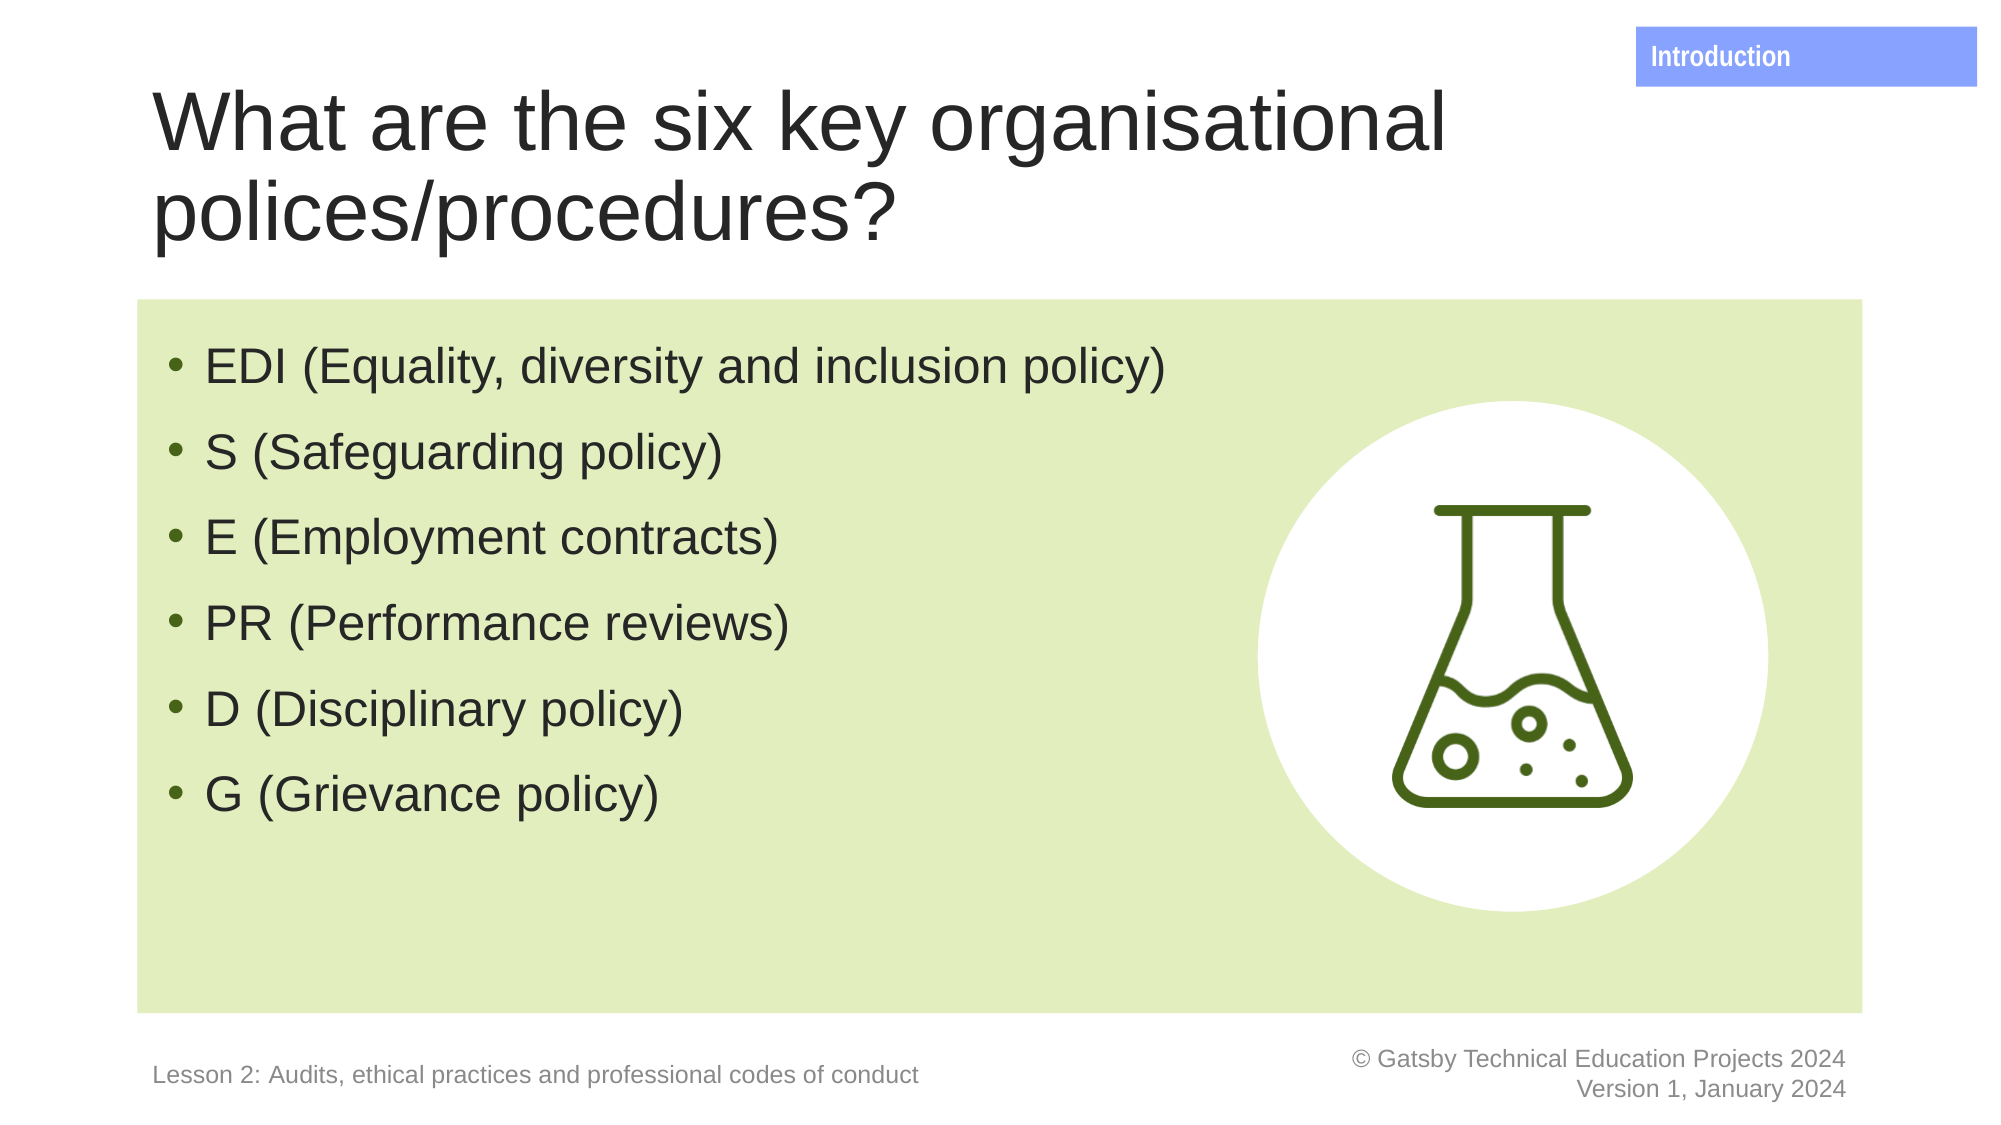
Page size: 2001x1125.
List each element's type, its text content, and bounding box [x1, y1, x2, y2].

list Lesson 2: Audits, ethical practices and professional codes of conduct [137, 1042, 942, 1103]
picture [1392, 505, 1633, 808]
list EDI (Equality, diversity and inclusion policy) S (Safeguarding policy) E (Employment contracts) PR (Performance reviews) D (Disciplinary policy) G (Grievance policy) [137, 299, 1863, 1014]
title What are the six key organisational polices/procedures? [137, 59, 1863, 278]
text_box [1253, 396, 1773, 916]
list Introduction [1636, 26, 1978, 87]
